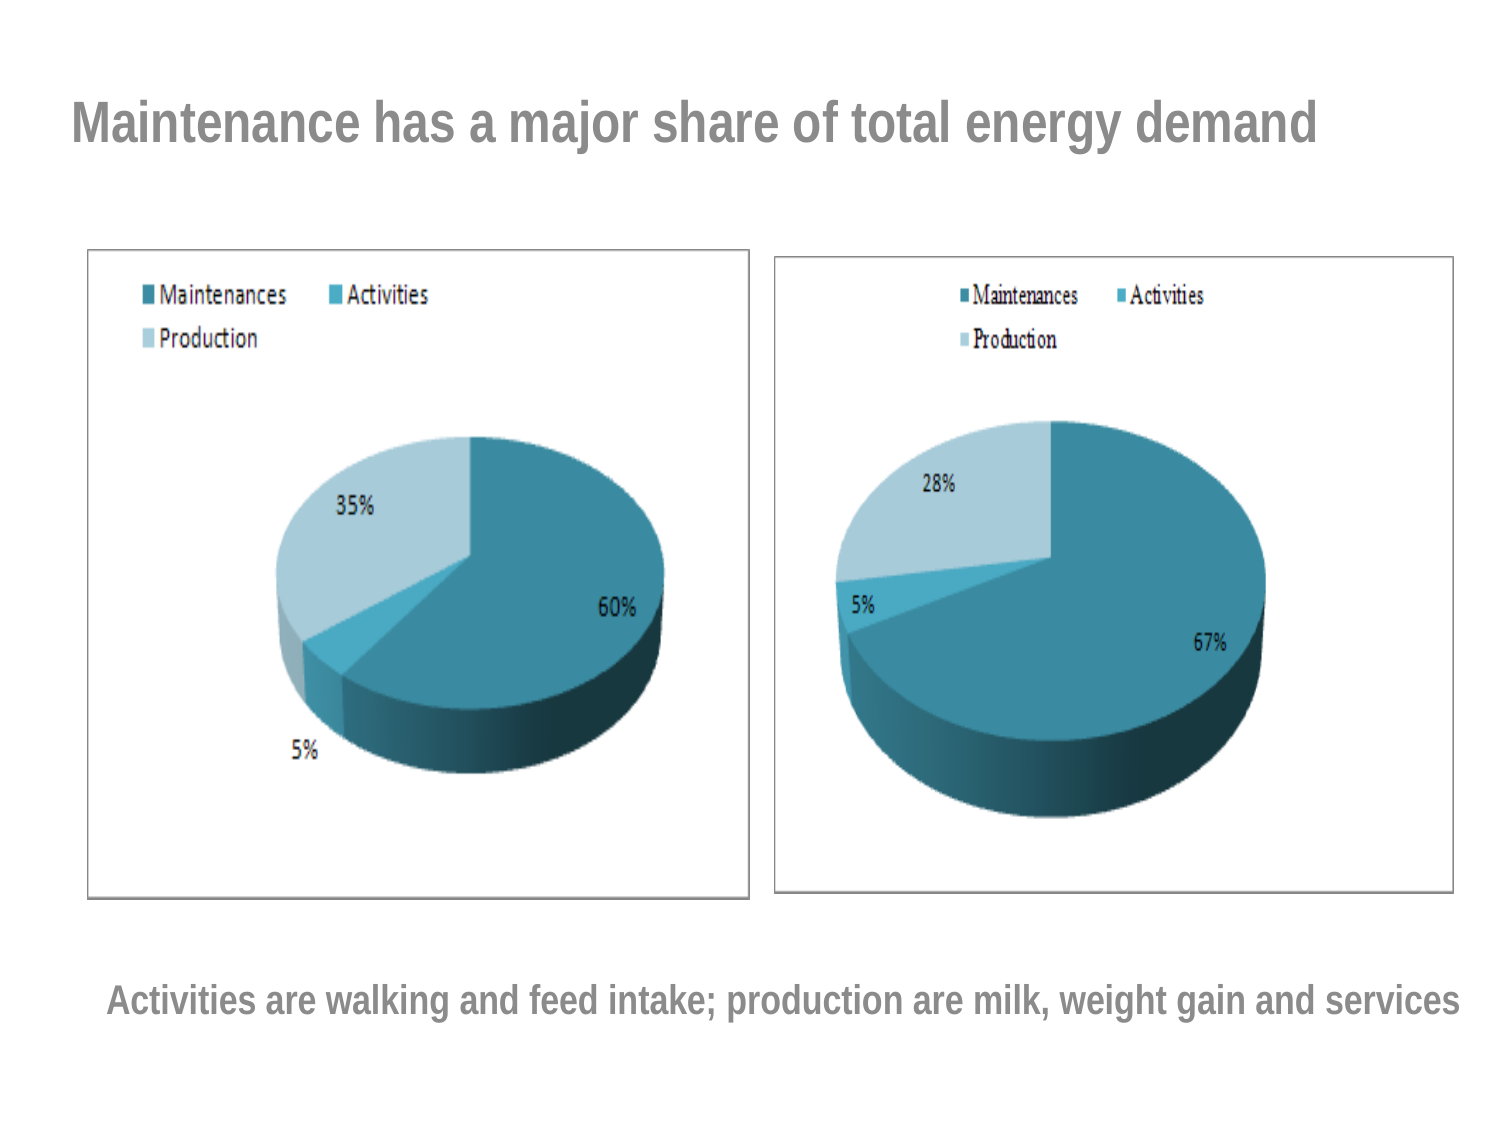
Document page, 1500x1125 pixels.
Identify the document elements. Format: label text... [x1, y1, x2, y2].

text_box Activities are walking and feed intake; production are milk, weight gain and services [91, 937, 1479, 1063]
picture [774, 255, 1454, 894]
picture [87, 249, 751, 901]
subtitle Maintenance has a major share of total energy demand [56, 37, 1444, 163]
